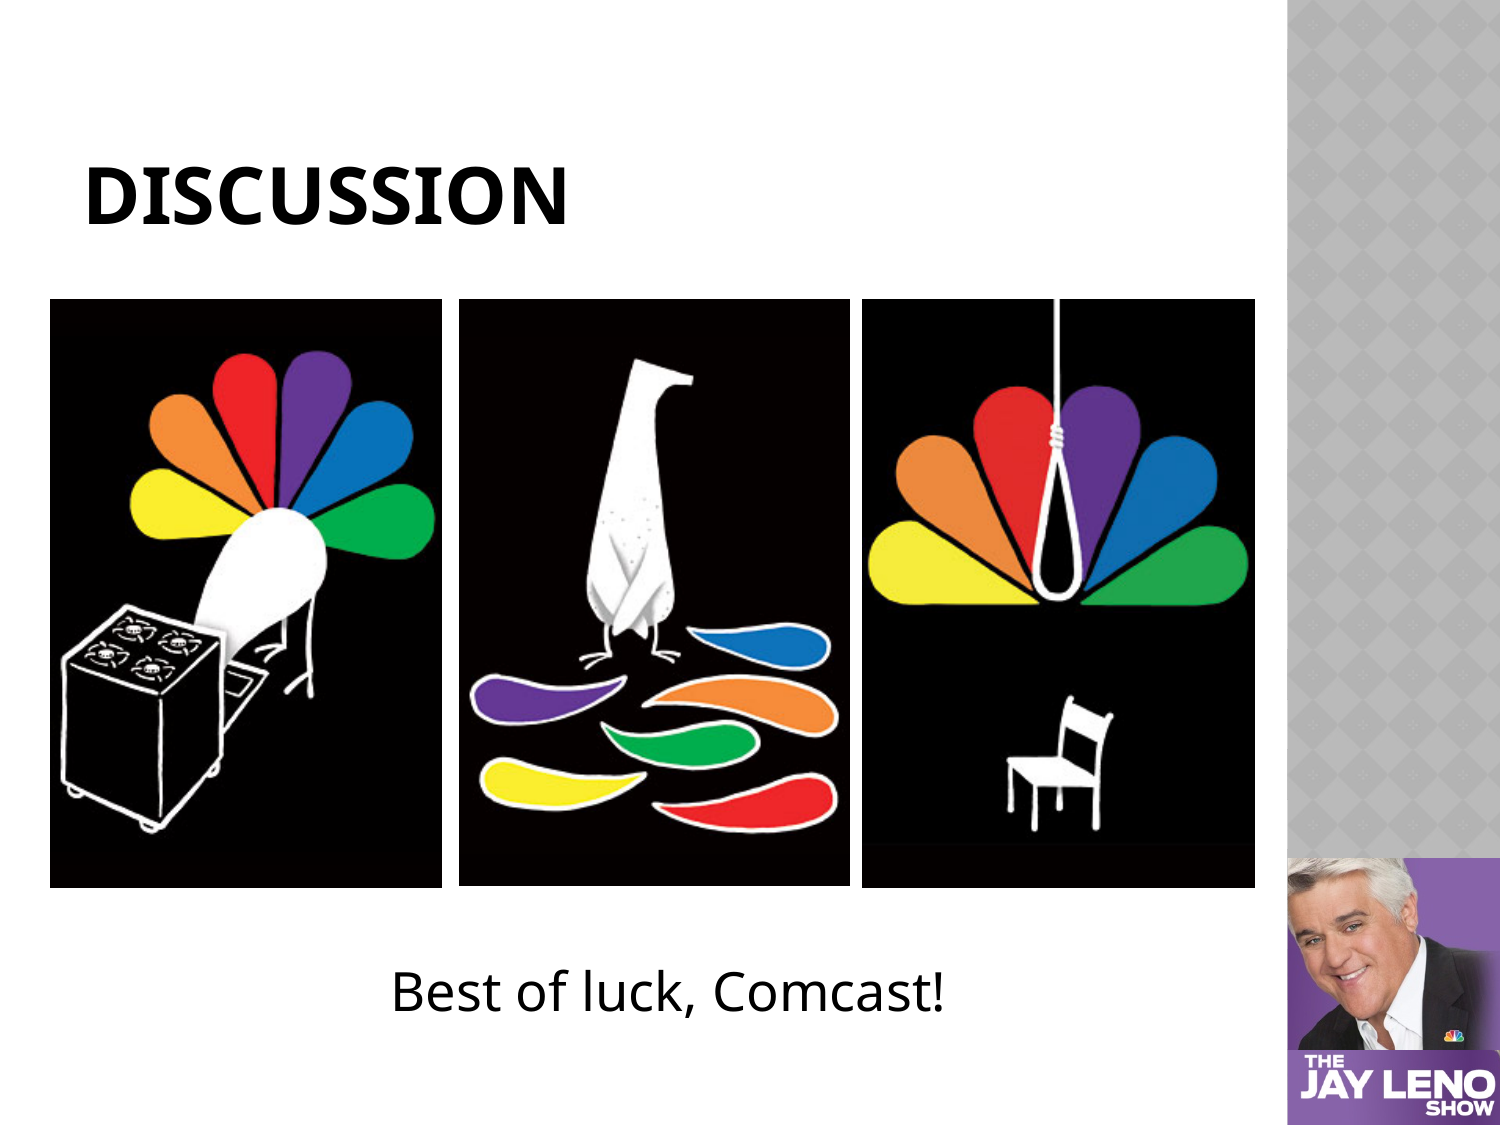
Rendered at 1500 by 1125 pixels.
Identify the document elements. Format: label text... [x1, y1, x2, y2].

picture [1287, 858, 1500, 1125]
list Best of luck, Comcast! [75, 950, 1263, 1059]
title Discussion [75, 52, 1263, 240]
picture [49, 299, 442, 888]
picture [861, 299, 1255, 888]
picture [458, 299, 851, 887]
